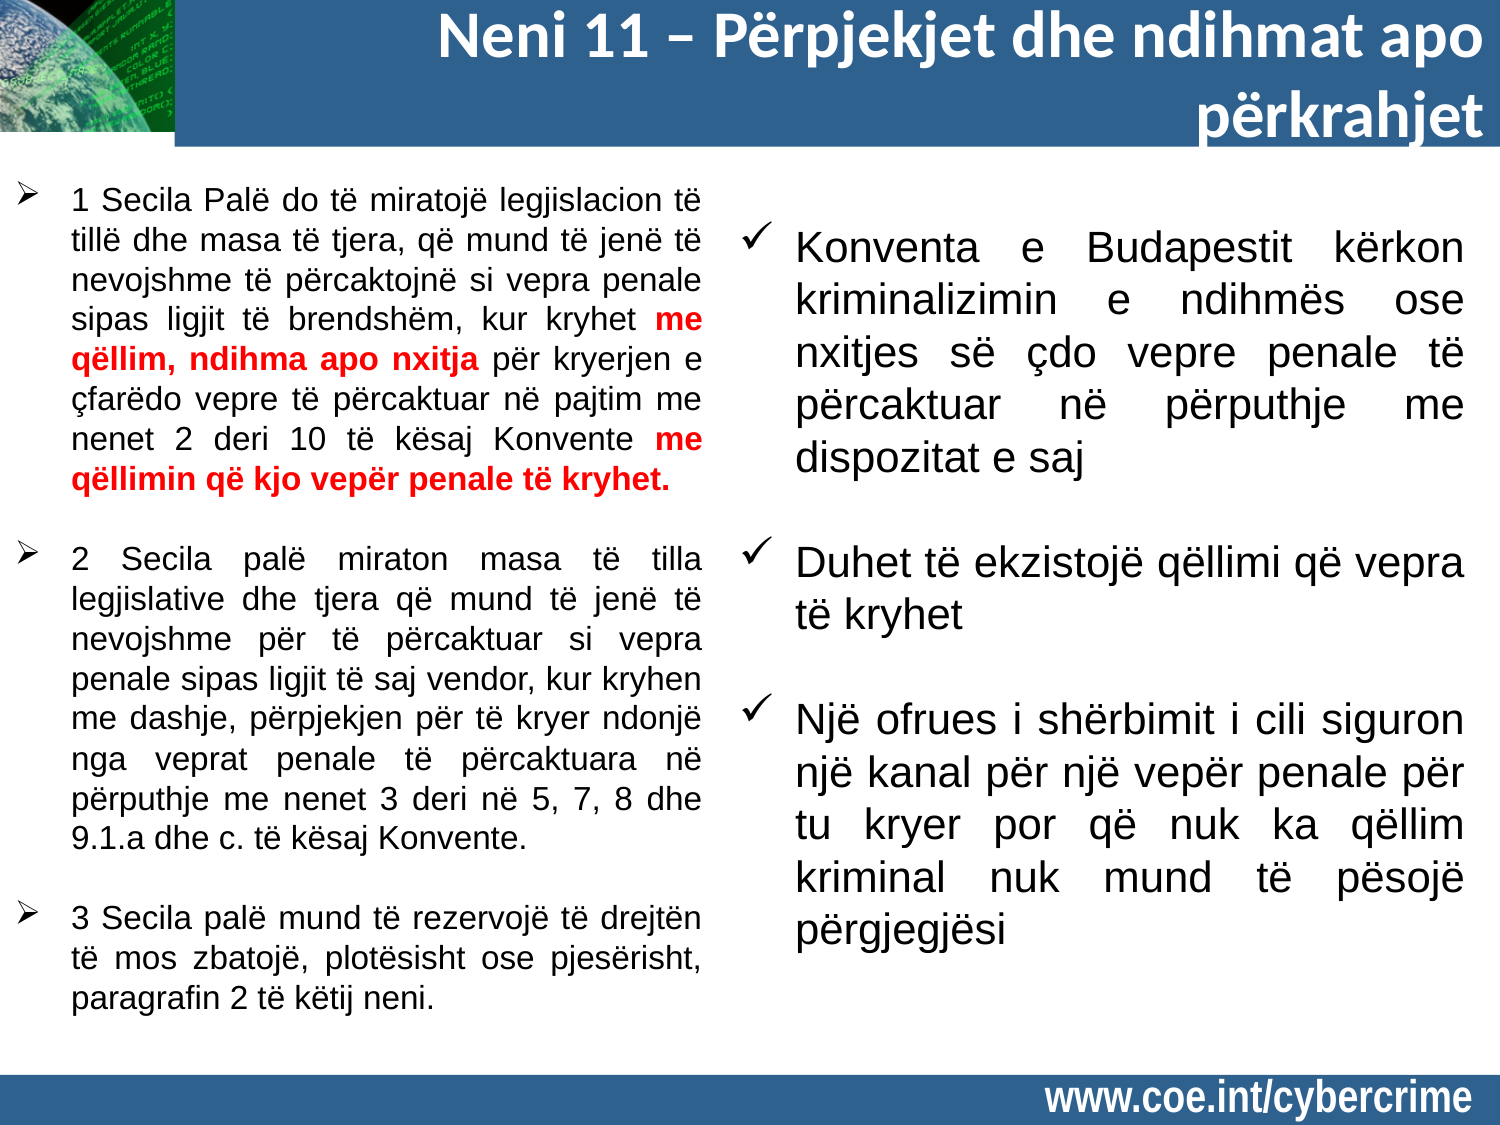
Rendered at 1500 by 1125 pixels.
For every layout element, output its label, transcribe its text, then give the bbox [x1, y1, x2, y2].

text_box [0, 1073, 1030, 1125]
text_box Konventa e Budapestit kërkon kriminalizimin e ndihmës ose nxitjes së çdo vepre penale të përcaktuar në përputhje me dispozitat e saj Duhet të ekzistojë qëllimi që vepra të kryhet Një ofrues i shërbimit i cili siguron një kanal për një vepër penale për tu kryer por që nuk ka qëllim kriminal nuk mund të pësojë përgjegjësi [724, 211, 1480, 961]
text_box Neni 11 – Përpjekjet dhe ndihmat apo përkrahjet [173, 0, 1500, 149]
text_box www.coe.int/cybercrime [1030, 1059, 1500, 1125]
picture [0, 0, 175, 132]
text_box 1 Secila Palë do të miratojë legjislacion të tillë dhe masa të tjera, që mund të jenë të nevojshme të përcaktojnë si vepra penale sipas ligjit të brendshëm, kur kryhet me qëllim, ndihma apo nxitja për kryerjen e çfarëdo vepre të përcaktuar në pajtim me nenet 2 deri 10 të kësaj Konvente me qëllimin që kjo vepër penale të kryhet. 2 Secila palë miraton masa të tilla legjislative dhe tjera që mund të jenë të nevojshme për të përcaktuar si vepra penale sipas ligjit të saj vendor, kur kryhen me dashje, përpjekjen për të kryer ndonjë nga veprat penale të përcaktuara në përputhje me nenet 3 deri në 5, 7, 8 dhe 9.1.a dhe c. të kësaj Konvente. 3 Secila palë mund të rezervojë të drejtën të mos zbatojë, plotësisht ose pjesërisht, paragrafin 2 të këtij neni. [0, 170, 718, 1024]
